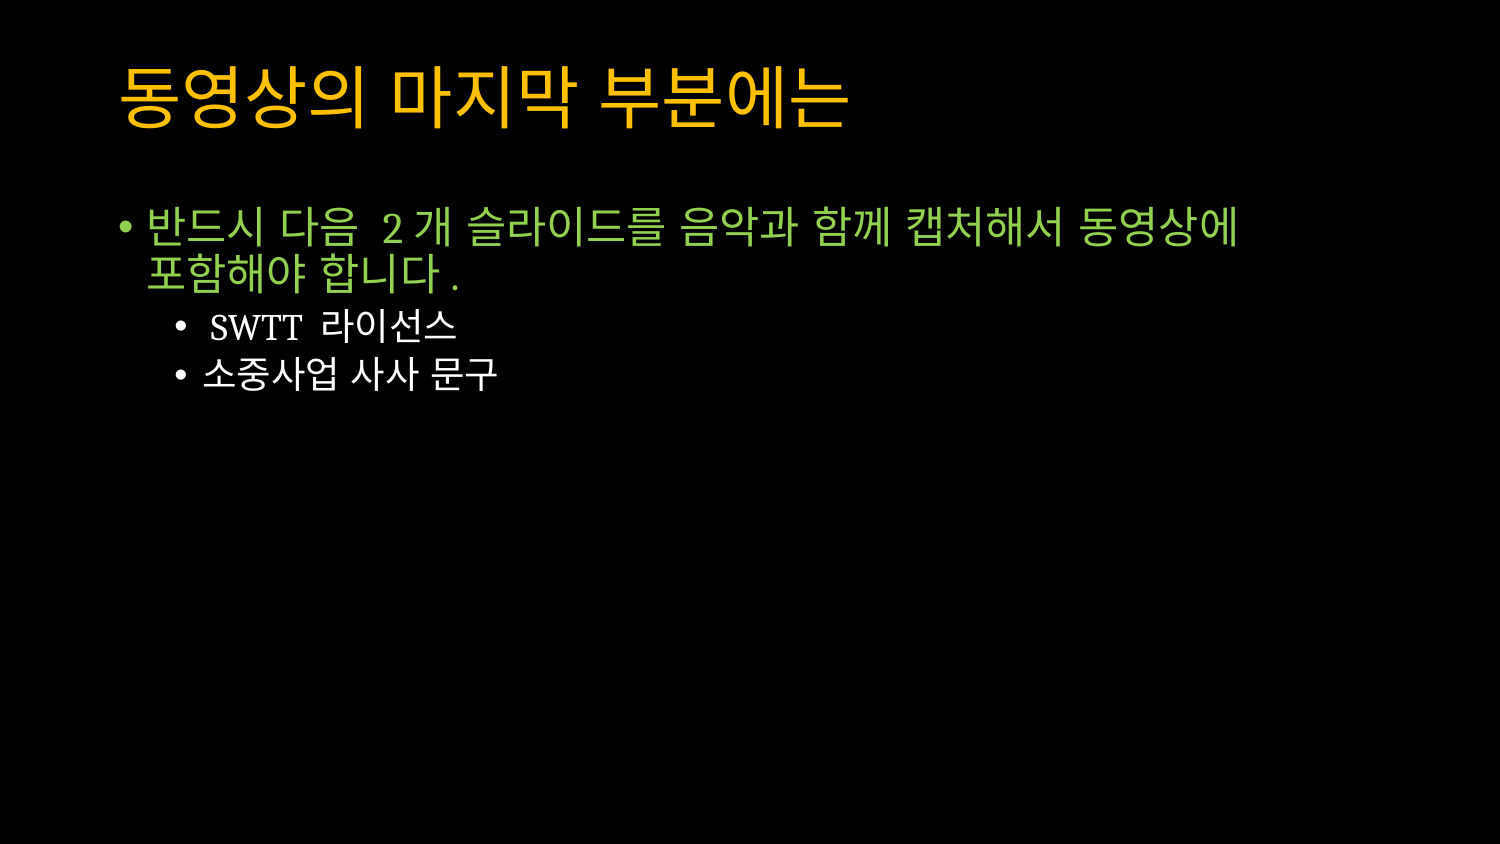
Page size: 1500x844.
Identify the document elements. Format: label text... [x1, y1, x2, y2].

list 반드시 다음 2개 슬라이드를 음악과 함께 캡처해서 동영상에 포함해야 합니다. SWTT 라이선스 소중사업 사사 문구 [103, 198, 1397, 760]
title 동영상의 마지막 부분에는 [103, 44, 1397, 159]
